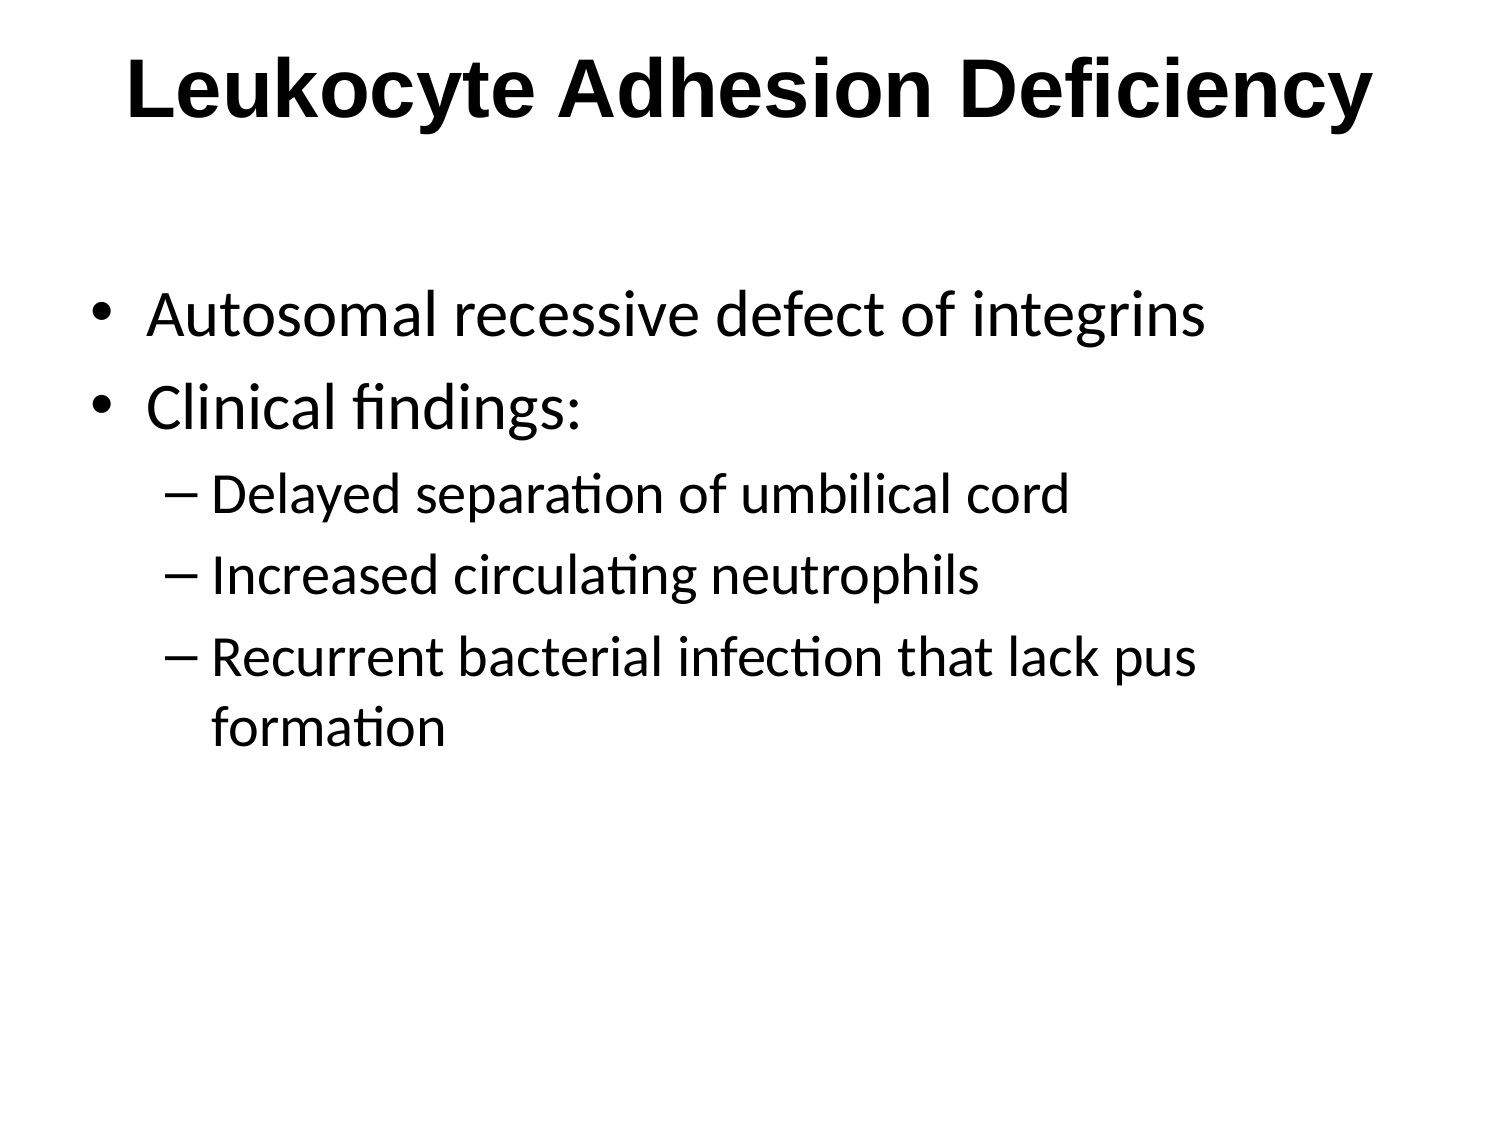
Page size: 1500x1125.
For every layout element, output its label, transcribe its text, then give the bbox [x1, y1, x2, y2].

list Autosomal recessive defect of integrins Clinical findings: Delayed separation of umbilical cord Increased circulating neutrophils Recurrent bacterial infection that lack pus formation [75, 262, 1425, 1005]
title Leukocyte Adhesion Deficiency [75, 45, 1425, 233]
